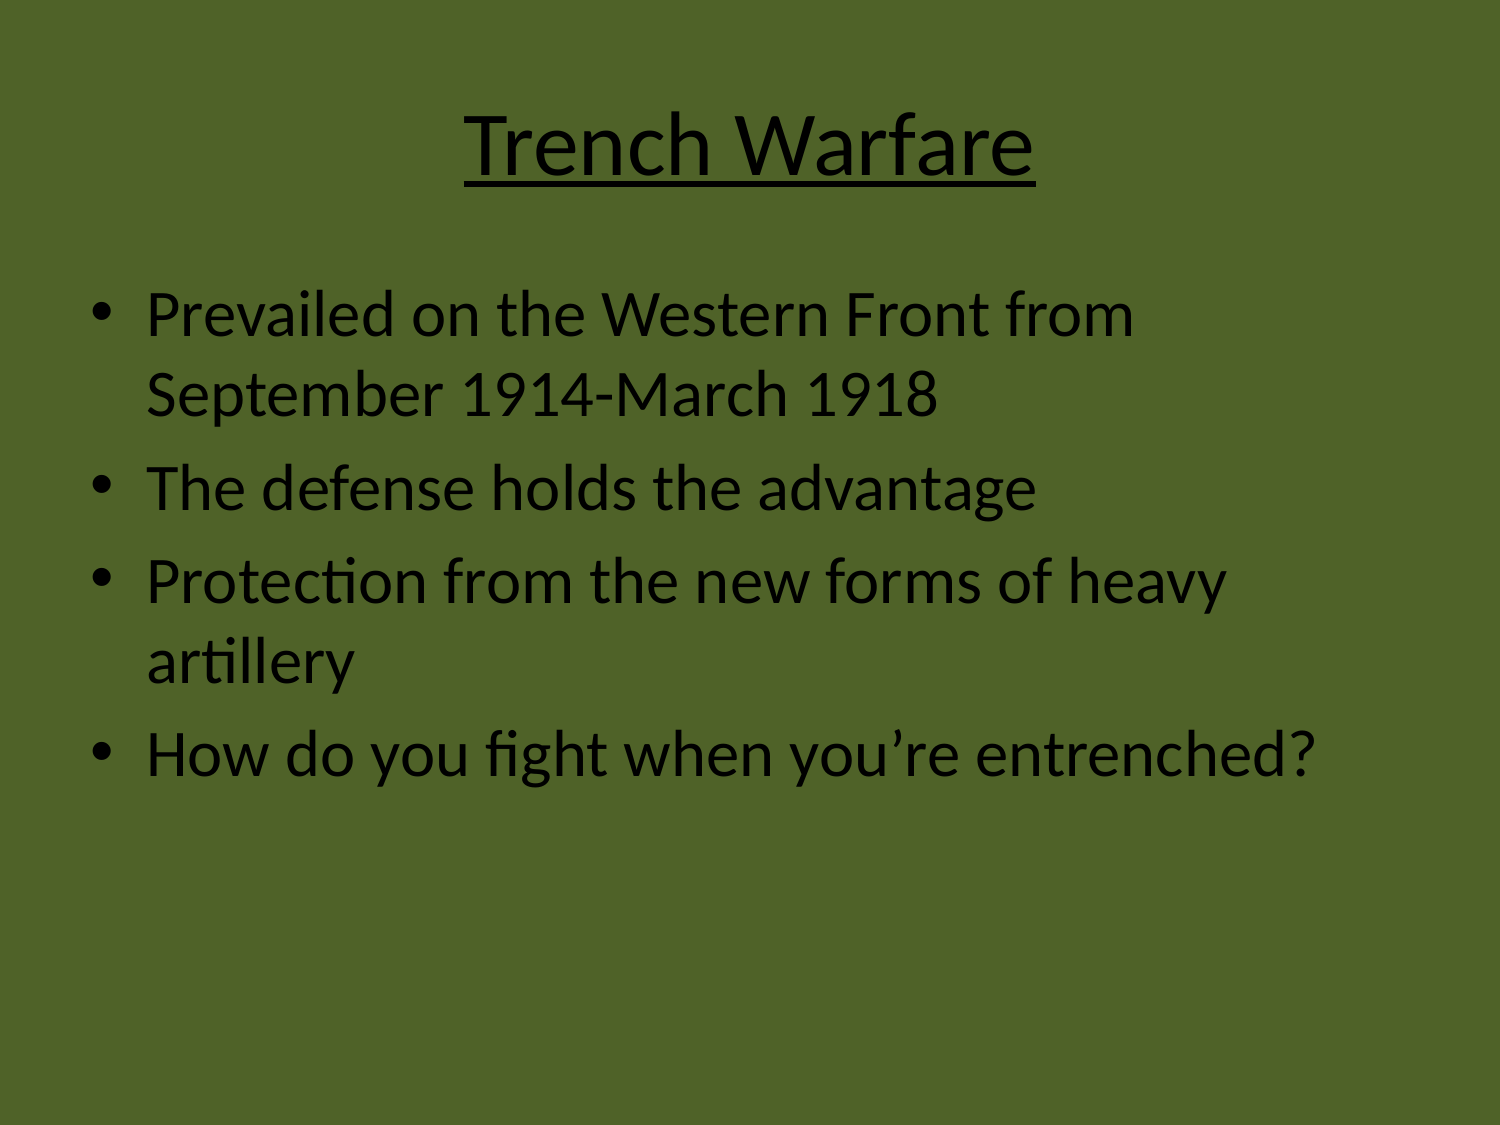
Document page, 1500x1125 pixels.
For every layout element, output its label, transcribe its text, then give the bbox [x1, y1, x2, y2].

list Prevailed on the Western Front from September 1914-March 1918 The defense holds the advantage Protection from the new forms of heavy artillery How do you fight when you’re entrenched? [75, 262, 1425, 1005]
title Trench Warfare [75, 45, 1425, 233]
